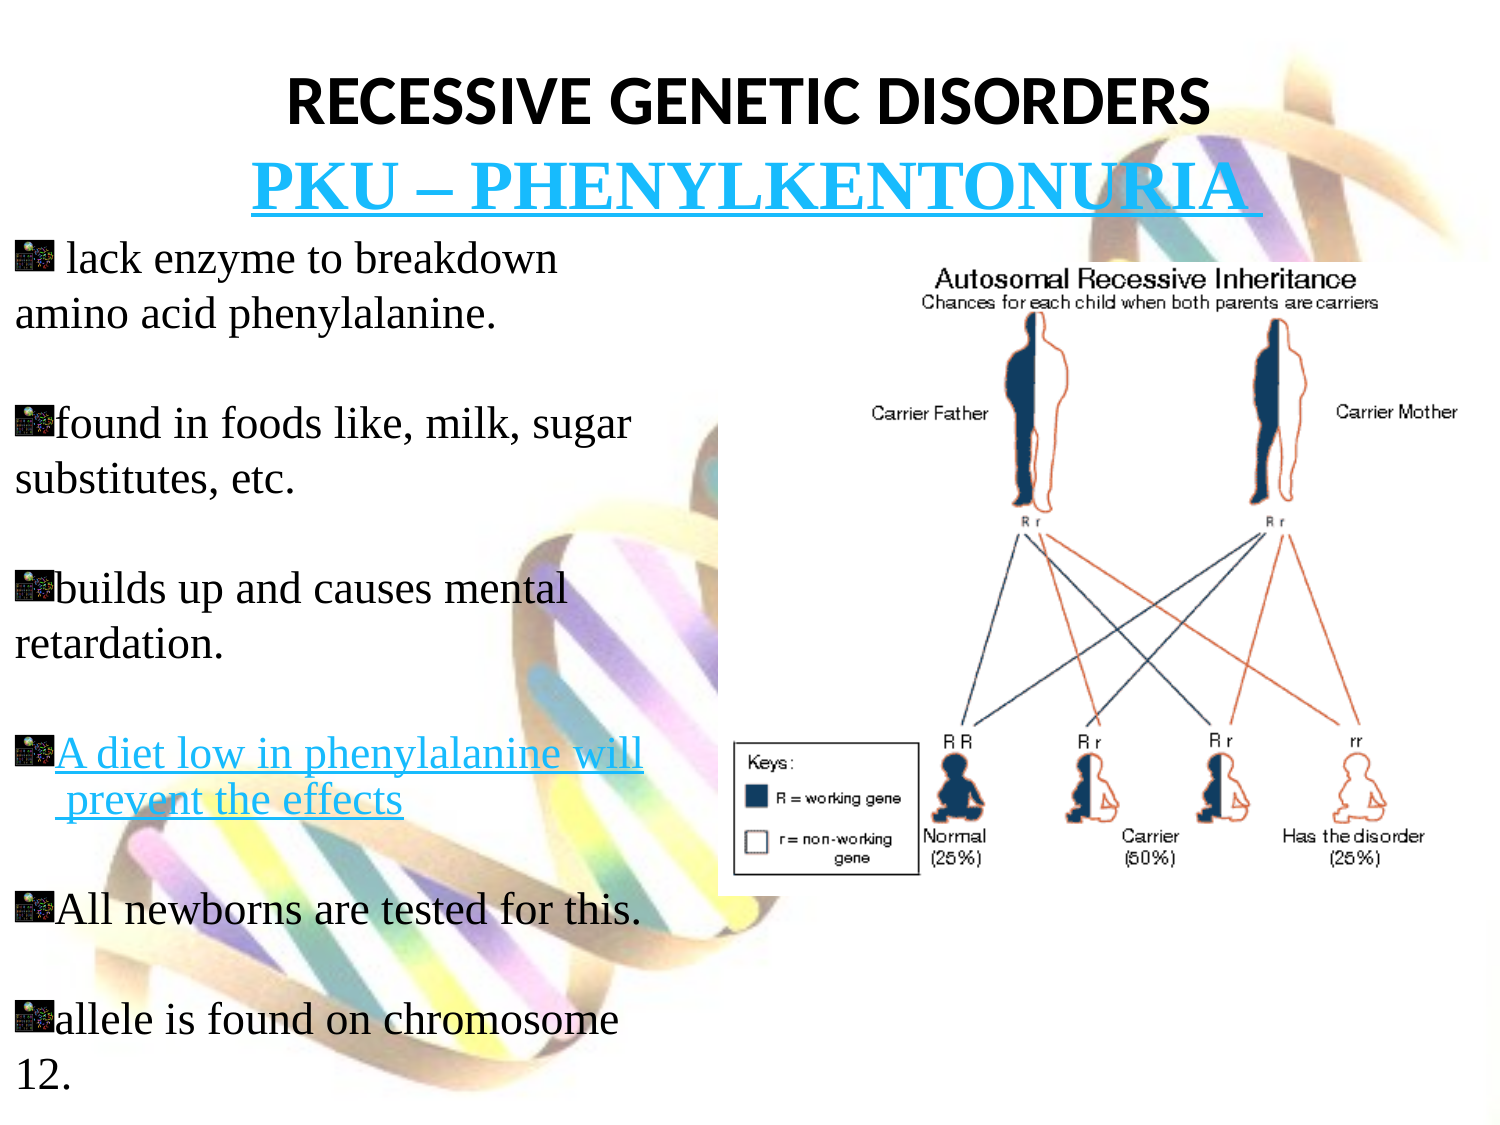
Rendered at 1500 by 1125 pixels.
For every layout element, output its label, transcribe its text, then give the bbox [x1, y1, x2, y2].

picture [718, 262, 1500, 896]
text_box lack enzyme to breakdown amino acid phenylalanine. found in foods like, milk, sugar substitutes, etc. builds up and causes mental retardation. A diet low in phenylalanine will prevent the effects All newborns are tested for this. allele is found on chromosome 12. [0, 165, 663, 1061]
title RECESSIVE GENETIC DISORDERS PKU – PHENYLKENTONURIA [75, 45, 1425, 233]
picture [14, 734, 55, 767]
picture [14, 404, 55, 437]
picture [14, 239, 55, 272]
picture [14, 890, 55, 923]
picture [14, 569, 55, 602]
picture [14, 999, 55, 1033]
